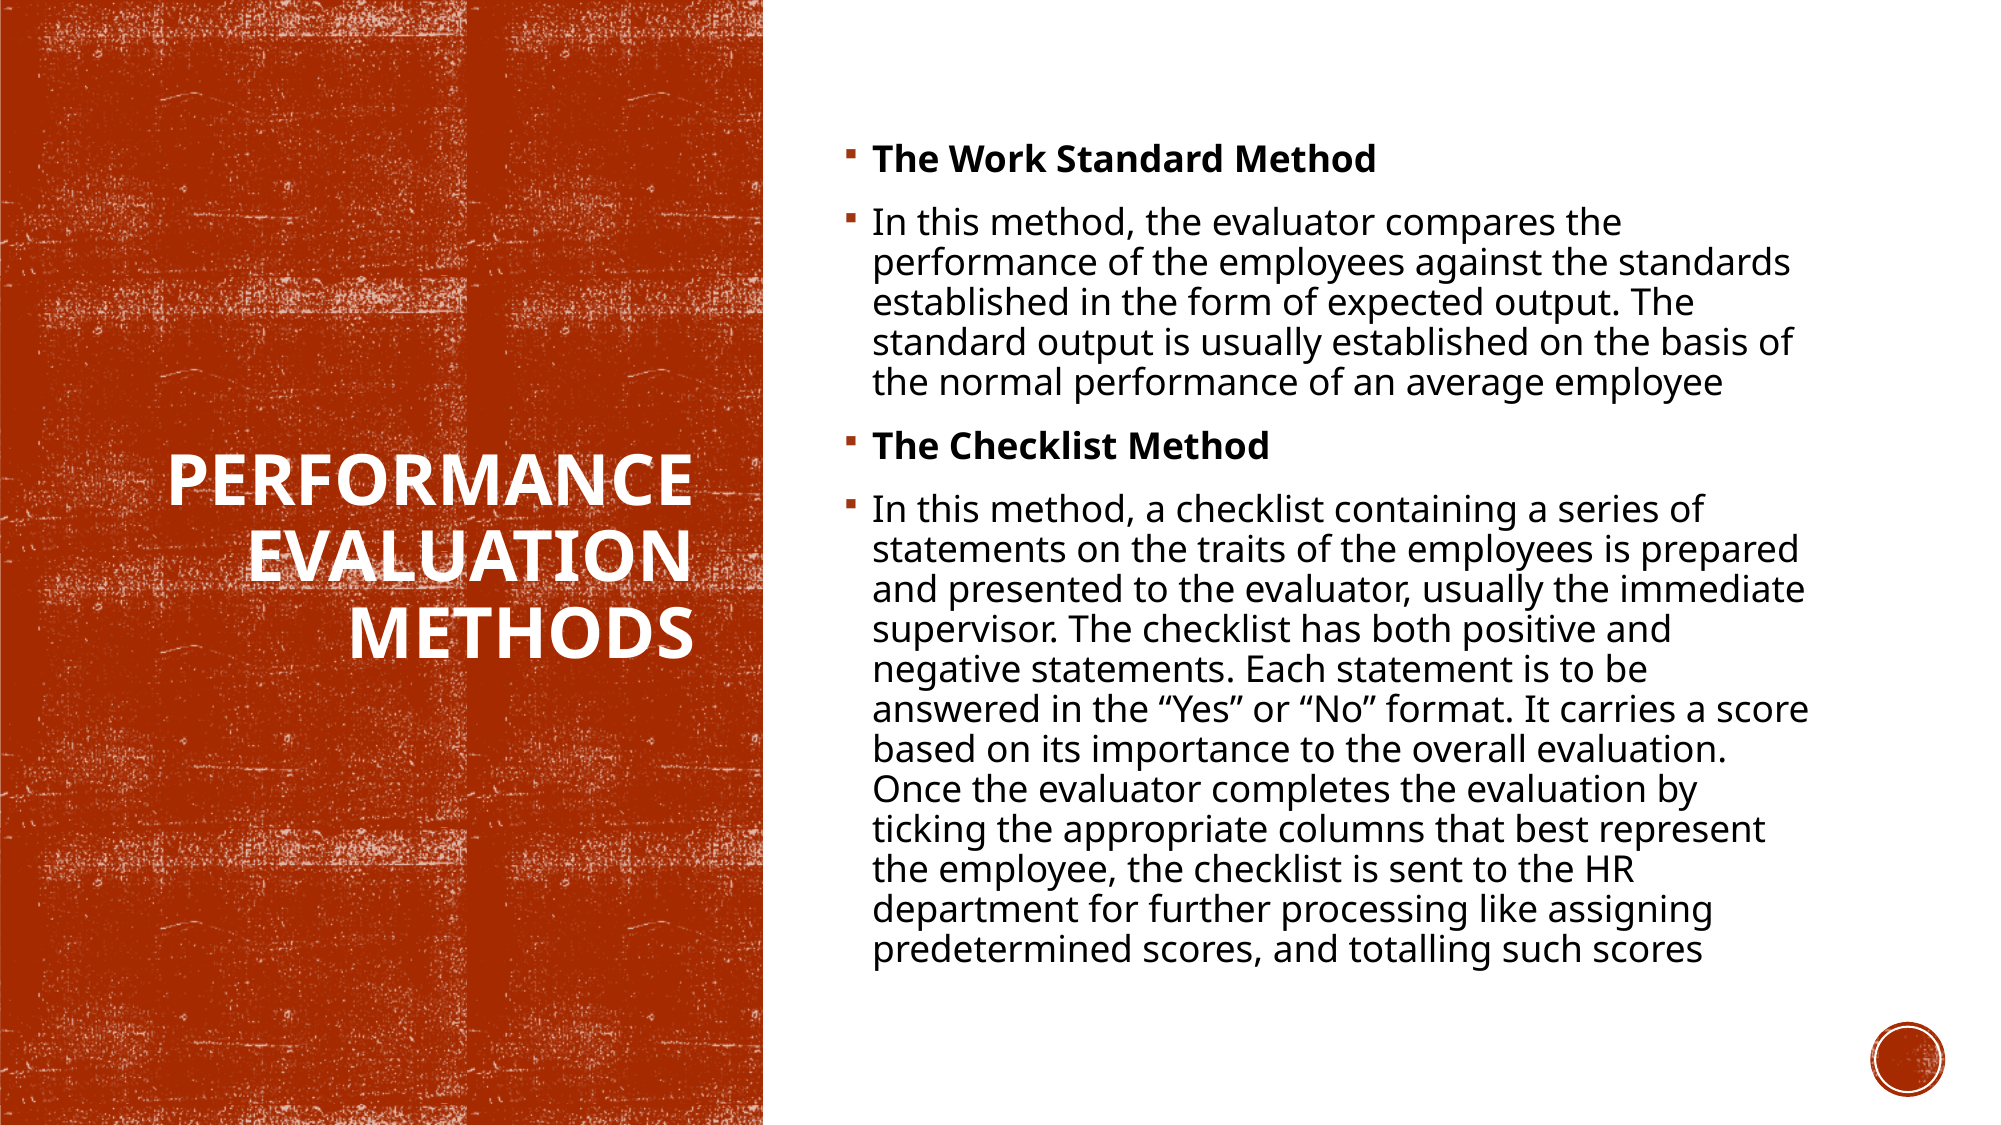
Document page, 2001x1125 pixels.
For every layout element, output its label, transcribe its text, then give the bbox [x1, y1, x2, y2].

text_box [0, 0, 763, 1125]
text_box [1875, 1026, 1941, 1093]
text_box [1870, 1021, 1946, 1097]
text_box [763, 0, 2000, 1125]
title Performance Evaluation Methods [105, 105, 711, 1013]
list The Work Standard Method In this method, the evaluator compares the performance of the employees against the standards established in the form of expected output. The standard output is usually established on the basis of the normal performance of an average employee The Checklist Method In this method, a checklist containing a series of statements on the traits of the employees is prepared and presented to the evaluator, usually the immediate supervisor. The checklist has both positive and negative statements. Each statement is to be answered in the “Yes” or “No” format. It carries a score based on its importance to the overall evaluation. Once the evaluator completes the evaluation by ticking the appropriate columns that best represent the employee, the checklist is sent to the HR department for further processing like assigning predetermined scores, and totalling such scores [829, 98, 1826, 1013]
